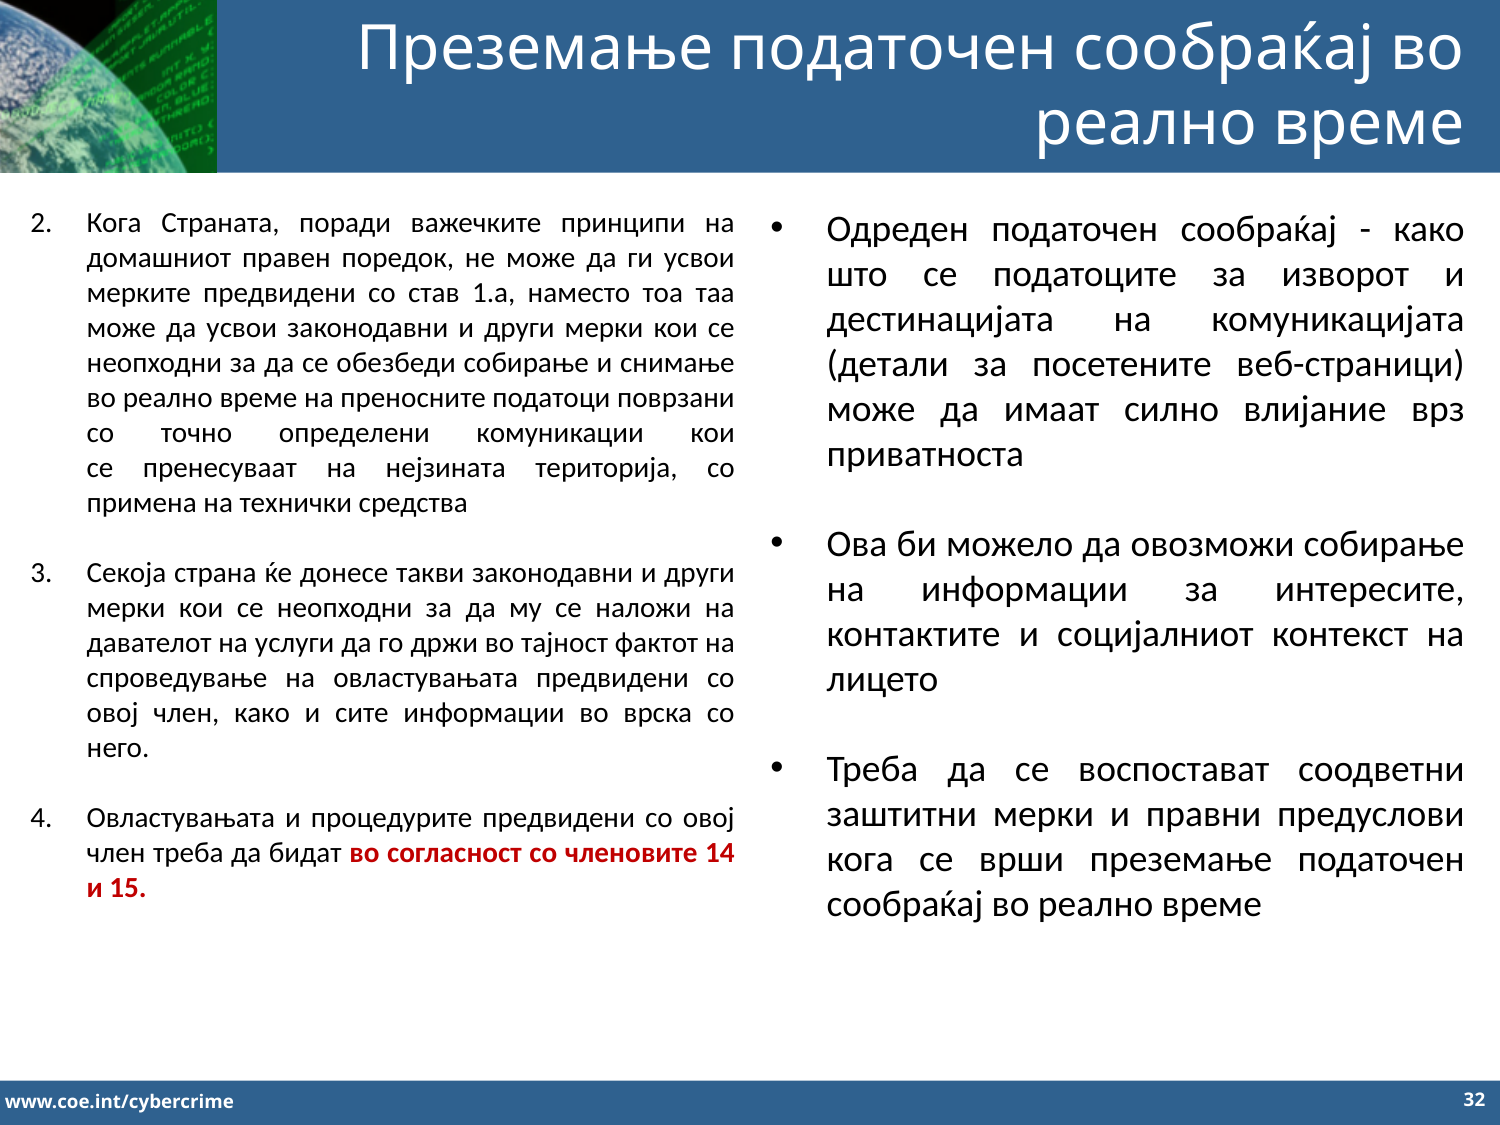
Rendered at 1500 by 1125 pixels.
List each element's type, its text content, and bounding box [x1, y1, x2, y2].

text_box Кога Страната, поради важечките принципи на домашниот правен поредок, не може да ги усвои мерките предвидени со став 1.а, наместо тоа таа може да усвои законодавни и други мерки кои се неопходни за да се обезбеди собирање и снимање во реално време на преносните податоци поврзани со точно определени комуникации кои се пренесуваат на нејзината територија, со примена на технички средства Секоја страна ќе донесе такви законодавни и други мерки кои се неопходни за да му се наложи на давателот на услуги да го држи во тајност фактот на спроведување на овластувањата предвидени со овој член, како и сите информации во врска со него. Овластувањата и процедурите предвидени со овој член треба да бидат во согласност со членовите 14 и 15. [15, 196, 750, 911]
picture [0, 0, 217, 173]
text_box Одреден податочен сообраќај - како што се податоците за изворот и дестинацијата на комуникацијата (детали за посетените веб-страници) може да имаат силно влијание врз приватноста Ова би можело да овозможи собирање на информации за интересите, контактите и социјалниот контекст на лицето Треба да се воспостават соодветни заштитни мерки и правни предуслови кога се врши преземање податочен сообраќај во реално време [755, 196, 1480, 931]
text_box Преземање податочен сообраќај во реално време [227, 0, 1480, 165]
